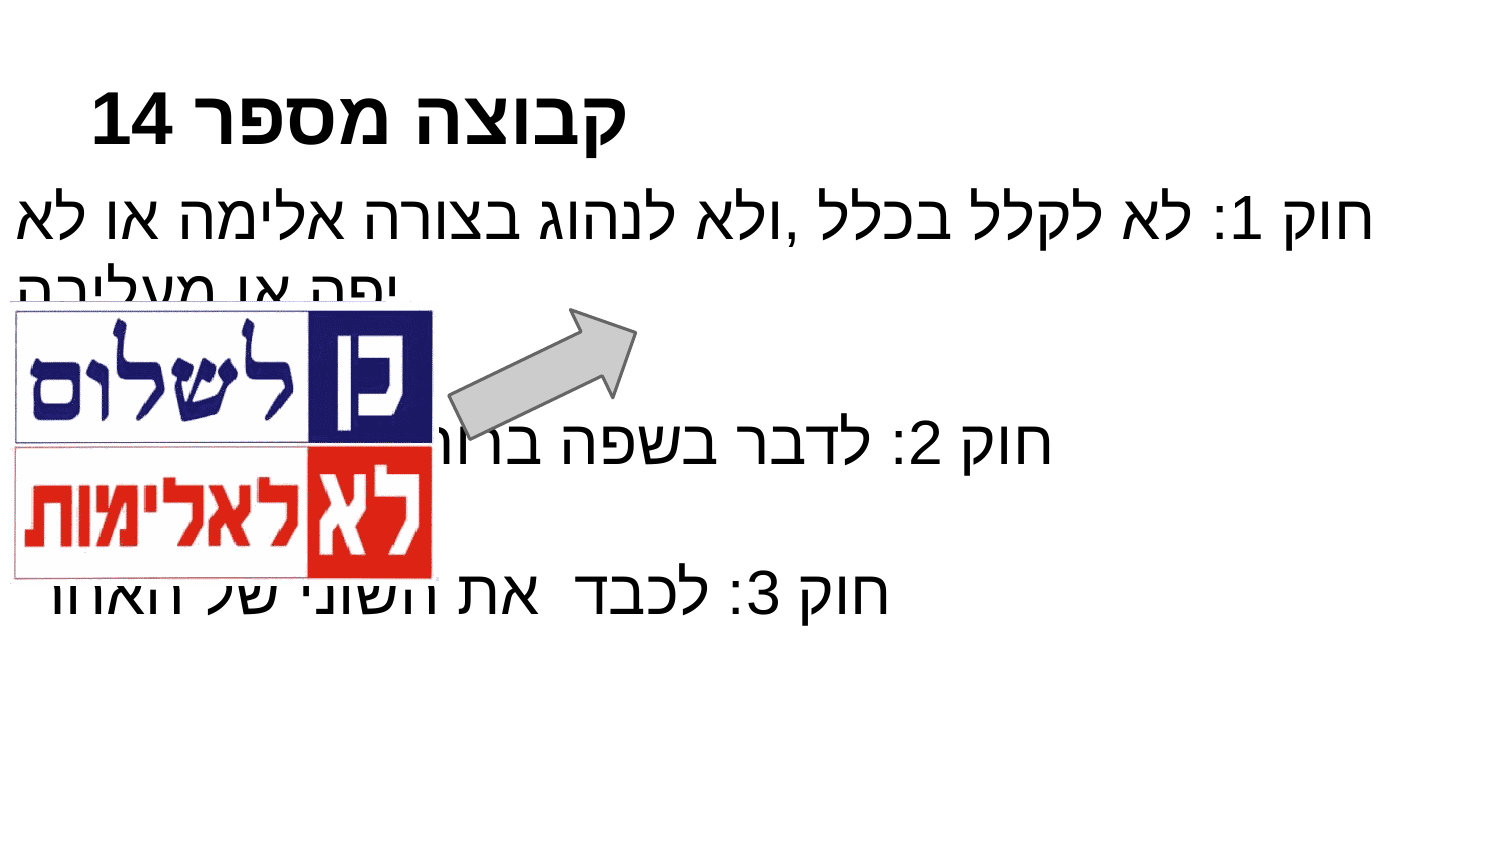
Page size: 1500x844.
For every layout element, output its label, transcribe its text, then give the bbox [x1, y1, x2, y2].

picture [9, 301, 439, 587]
title קבוצה מספר 14 [75, 33, 1425, 161]
text_box [448, 309, 636, 440]
list חוק 1: לא לקלל בכלל ,ולא לנהוג בצורה אלימה או לא יפה או מעליבה חוק 2: לדבר בשפה ברורה ומובנת לכולם חוק 3: לכבד את השוני של האחר [0, 161, 1500, 844]
